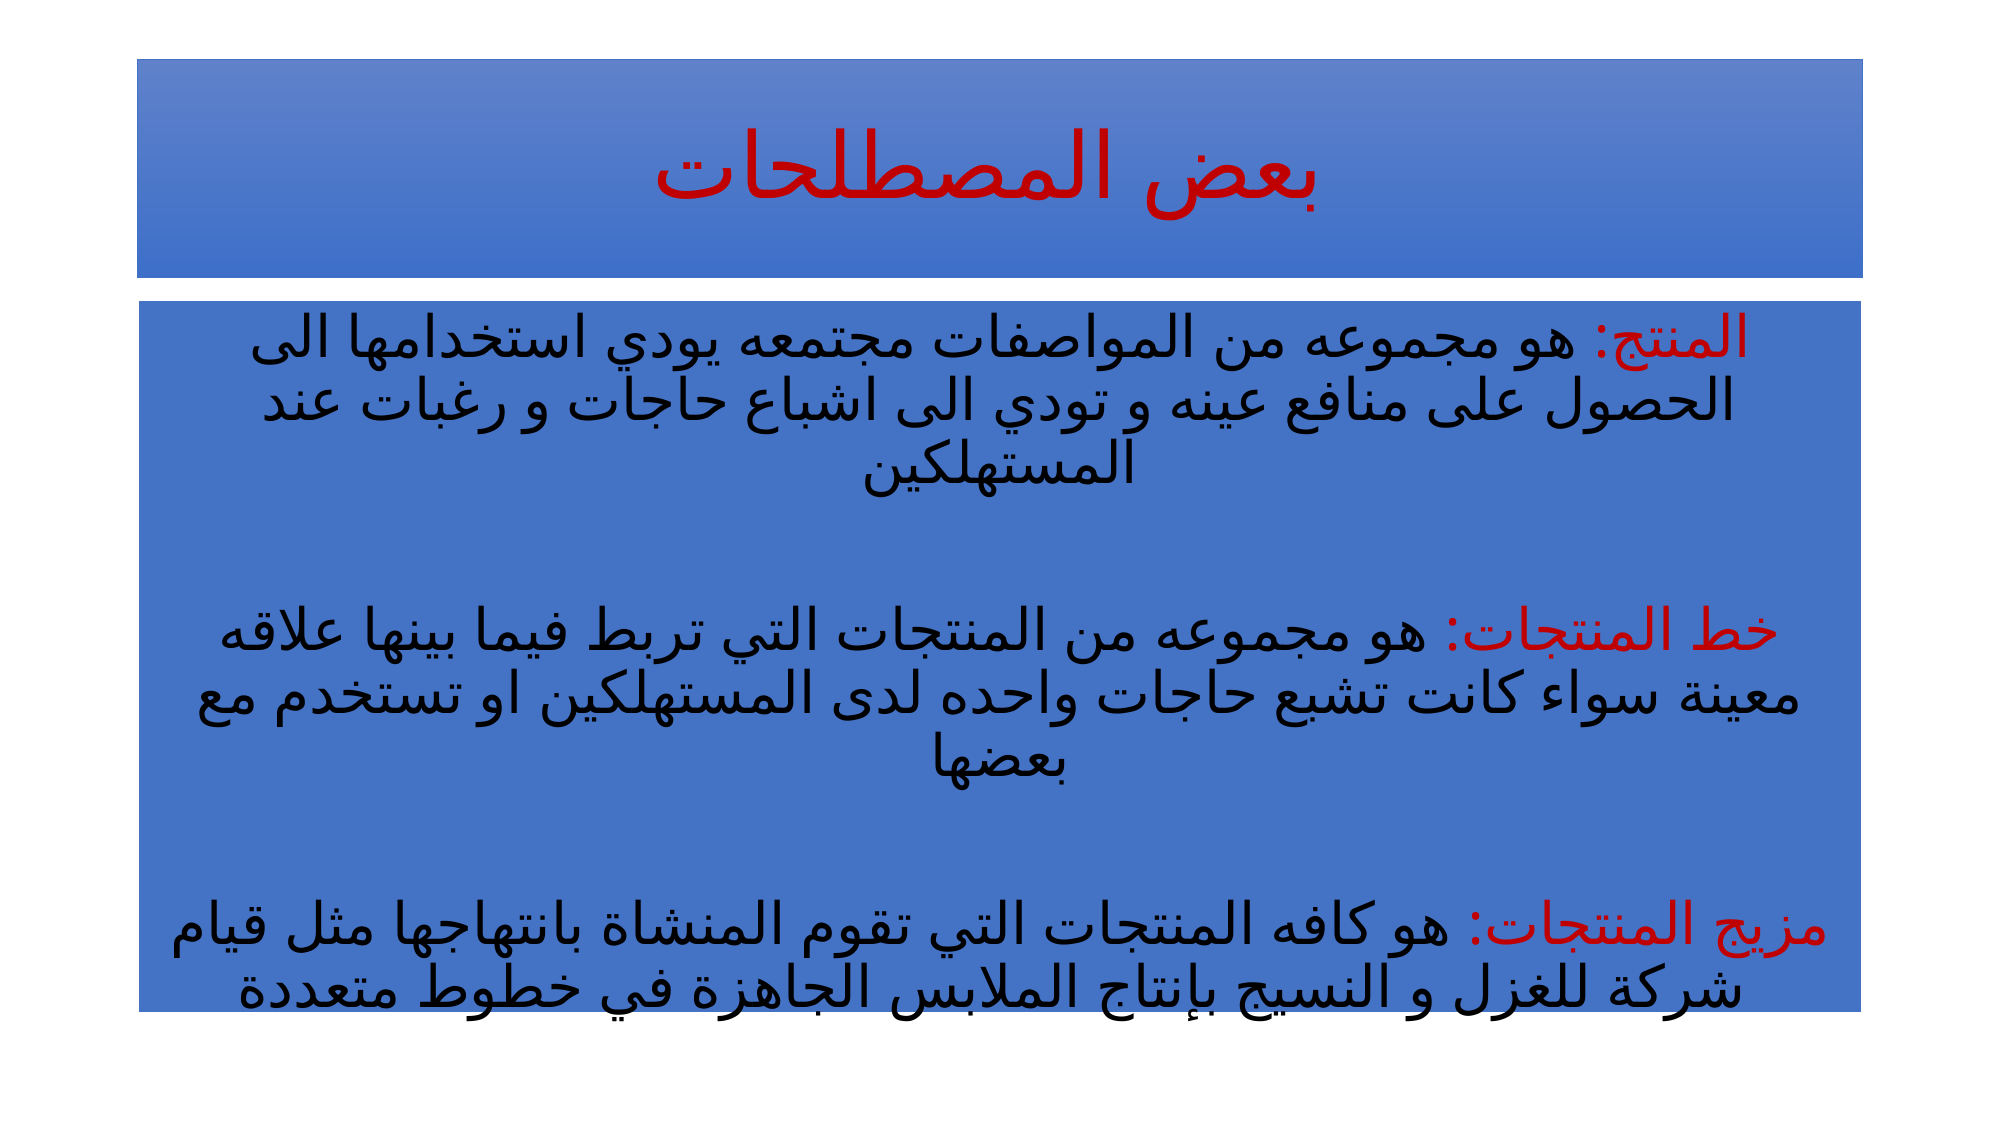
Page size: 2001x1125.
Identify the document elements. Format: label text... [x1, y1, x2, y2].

title بعض المصطلحات [137, 59, 1863, 278]
list المنتج: هو مجموعه من المواصفات مجتمعه يودي استخدامها الى الحصول على منافع عينه و تودي الى اشباع حاجات و رغبات عند المستهلكين خط المنتجات: هو مجموعه من المنتجات التي تربط فيما بينها علاقه معينة سواء كانت تشبع حاجات واحده لدى المستهلكين او تستخدم مع بعضها مزيج المنتجات: هو كافه المنتجات التي تقوم المنشاة بانتهاجها مثل قيام شركة للغزل و النسيج بإنتاج الملابس الجاهزة في خطوط متعددة [136, 298, 1864, 1015]
